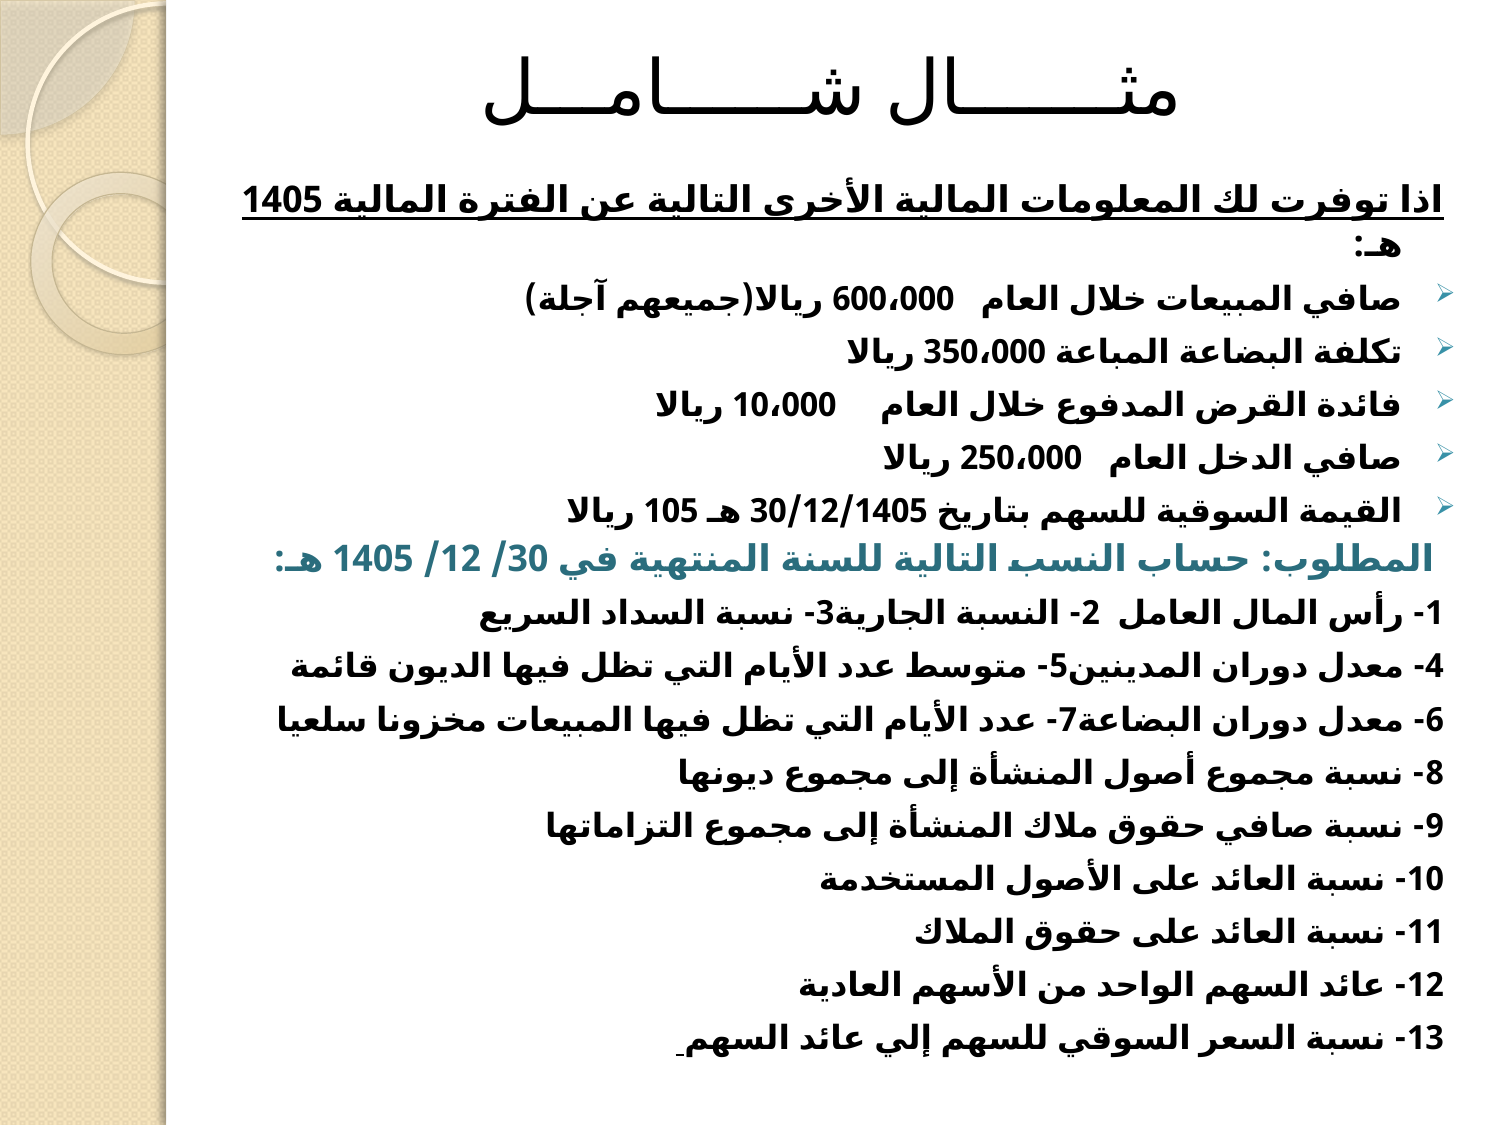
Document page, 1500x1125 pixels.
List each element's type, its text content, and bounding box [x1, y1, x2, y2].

list اذا توفرت لك المعلومات المالية الأخرى التالية عن الفترة المالية 1405 هـ: صافي المبيعات خلال العام 600،000 ريالا(جميعهم آجلة) تكلفة البضاعة المباعة 350،000 ريالا فائدة القرض المدفوع خلال العام 10،000 ريالا صافي الدخل العام 250،000 ريالا القيمة السوقية للسهم بتاريخ 30/12/1405 هـ 105 ريالا المطلوب: حساب النسب التالية للسنة المنتهية في 30/ 12/ 1405 هـ: 1- رأس المال العامل 2- النسبة الجارية 3- نسبة السداد السريع 4- معدل دوران المدينين 5- متوسط عدد الأيام التي تظل فيها الديون قائمة 6- معدل دوران البضاعة 7- عدد الأيام التي تظل فيها المبيعات مخزونا سلعيا 8- نسبة مجموع أصول المنشأة إلى مجموع ديونها 9- نسبة صافي حقوق ملاك المنشأة إلى مجموع التزاماتها 10- نسبة العائد على الأصول المستخدمة 11- نسبة العائد على حقوق الملاك 12- عائد السهم الواحد من الأسهم العادية 13- نسبة السعر السوقي للسهم إلي عائد السهم [183, 168, 1471, 1083]
title مثـــــــال شــــــامـــل [206, 30, 1437, 138]
